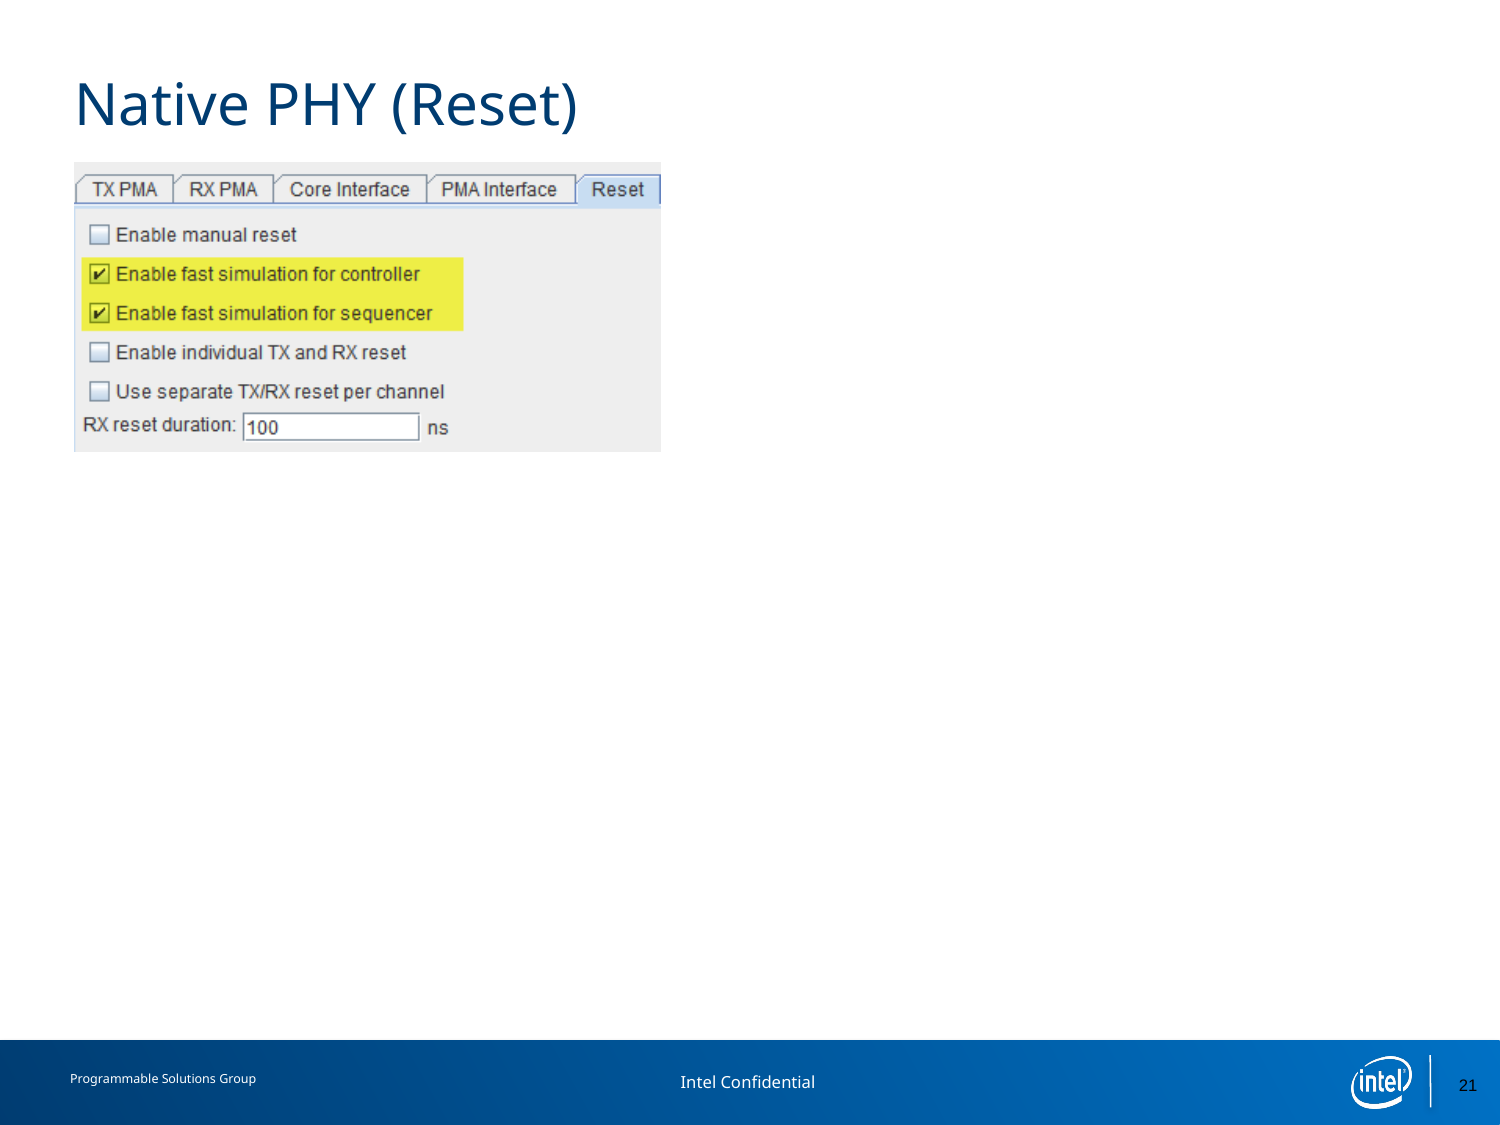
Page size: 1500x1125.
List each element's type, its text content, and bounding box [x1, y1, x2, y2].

picture [74, 162, 661, 452]
title Native PHY (Reset) [74, 67, 1425, 258]
slide_number 21 [1127, 1055, 1478, 1116]
